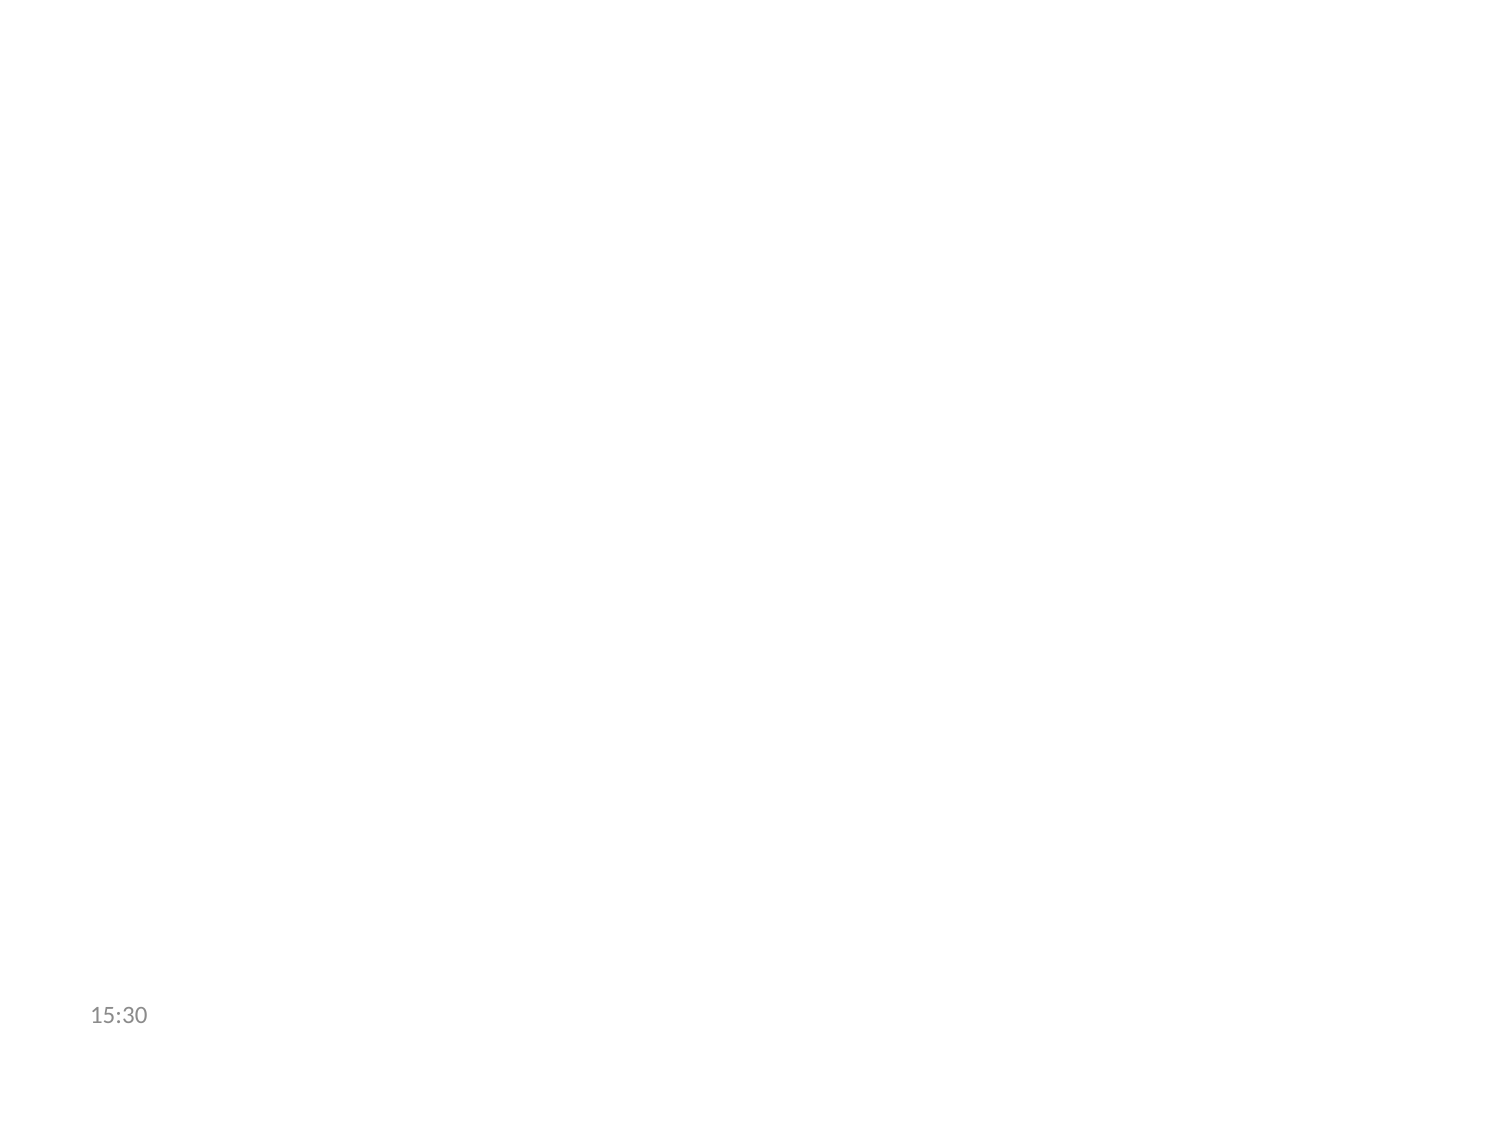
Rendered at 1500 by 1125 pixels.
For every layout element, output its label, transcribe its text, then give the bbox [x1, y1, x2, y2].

text_box 15:35 [75, 983, 425, 1044]
